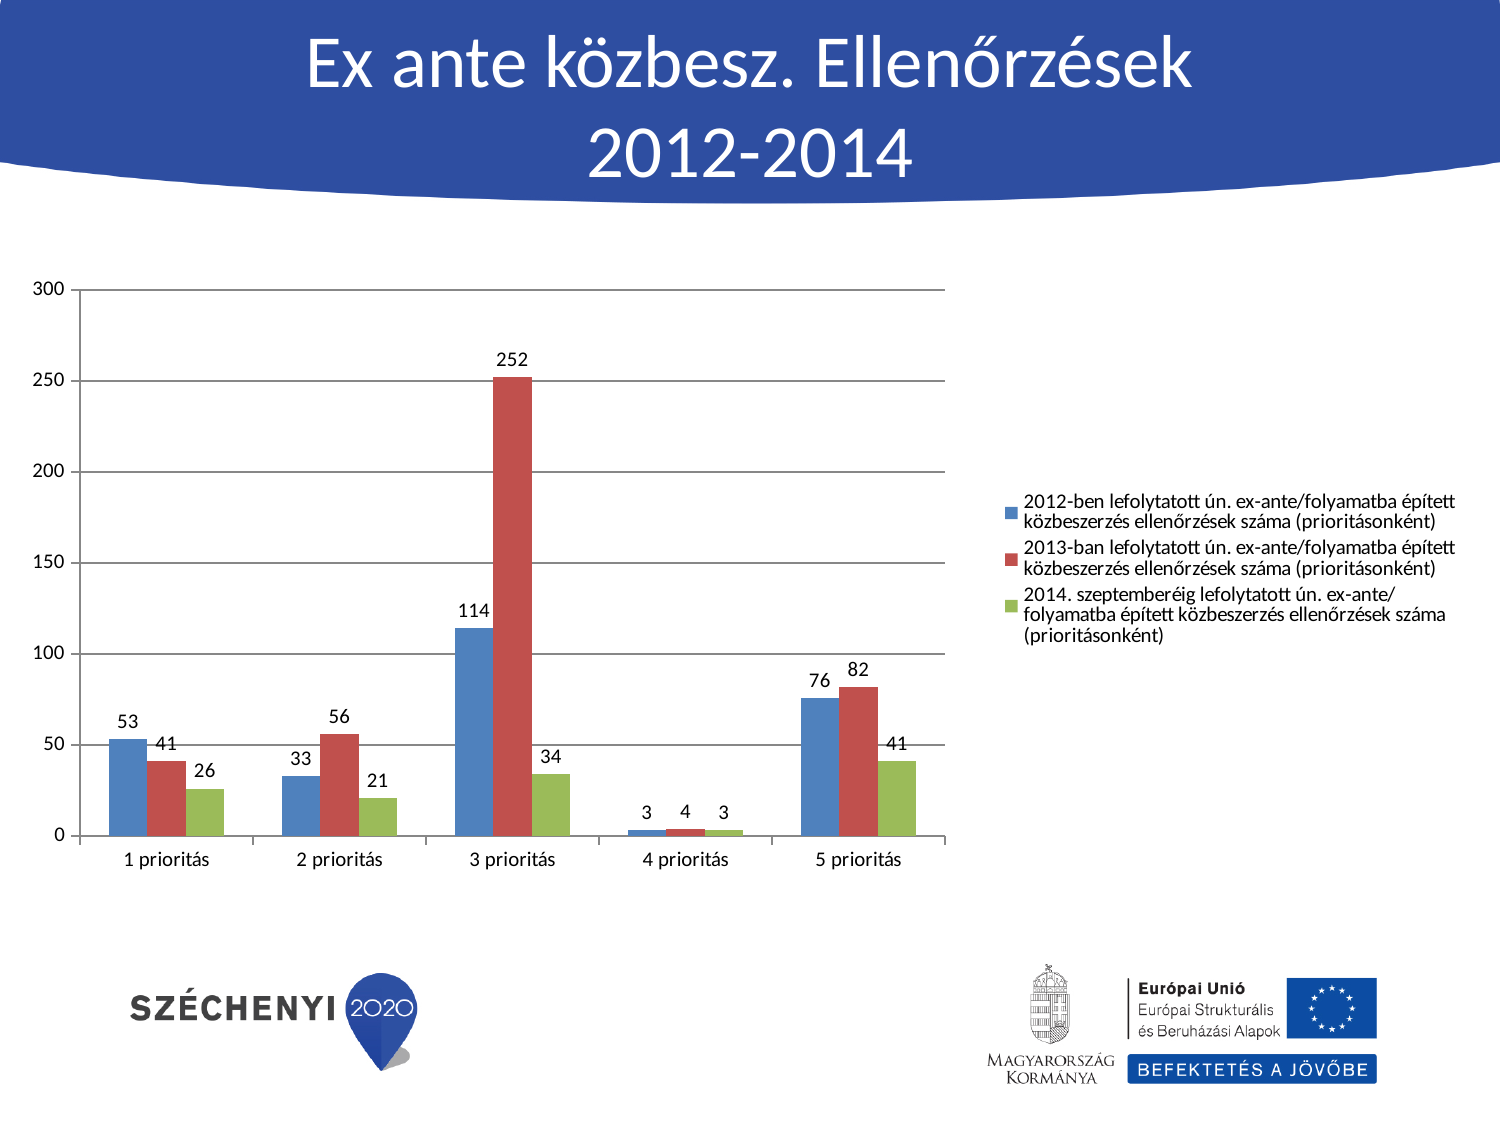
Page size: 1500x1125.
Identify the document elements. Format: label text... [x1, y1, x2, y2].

chart [25, 255, 1475, 885]
title Ex ante közbesz. Ellenőrzések 2012-2014 [75, 45, 1425, 161]
picture [0, 0, 1500, 1125]
